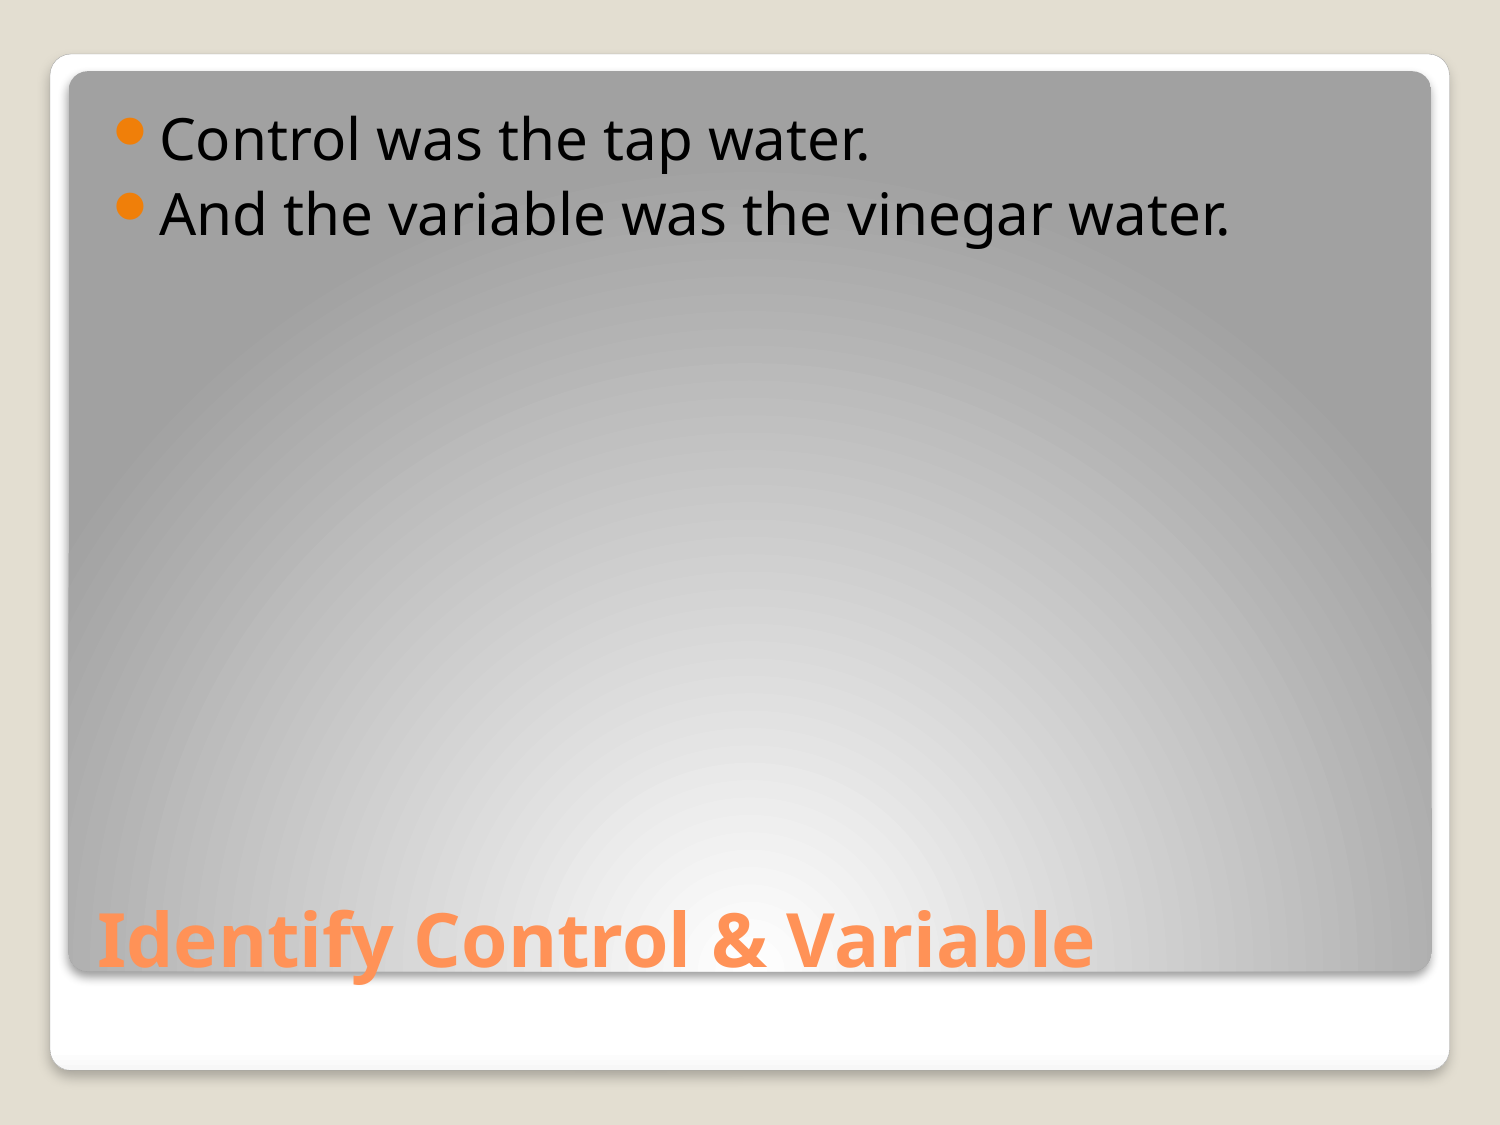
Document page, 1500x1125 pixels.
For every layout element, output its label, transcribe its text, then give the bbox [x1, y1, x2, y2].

list Control was the tap water. And the variable was the vinegar water. [82, 86, 1425, 774]
title Identify Control & Variable [82, 817, 1425, 990]
